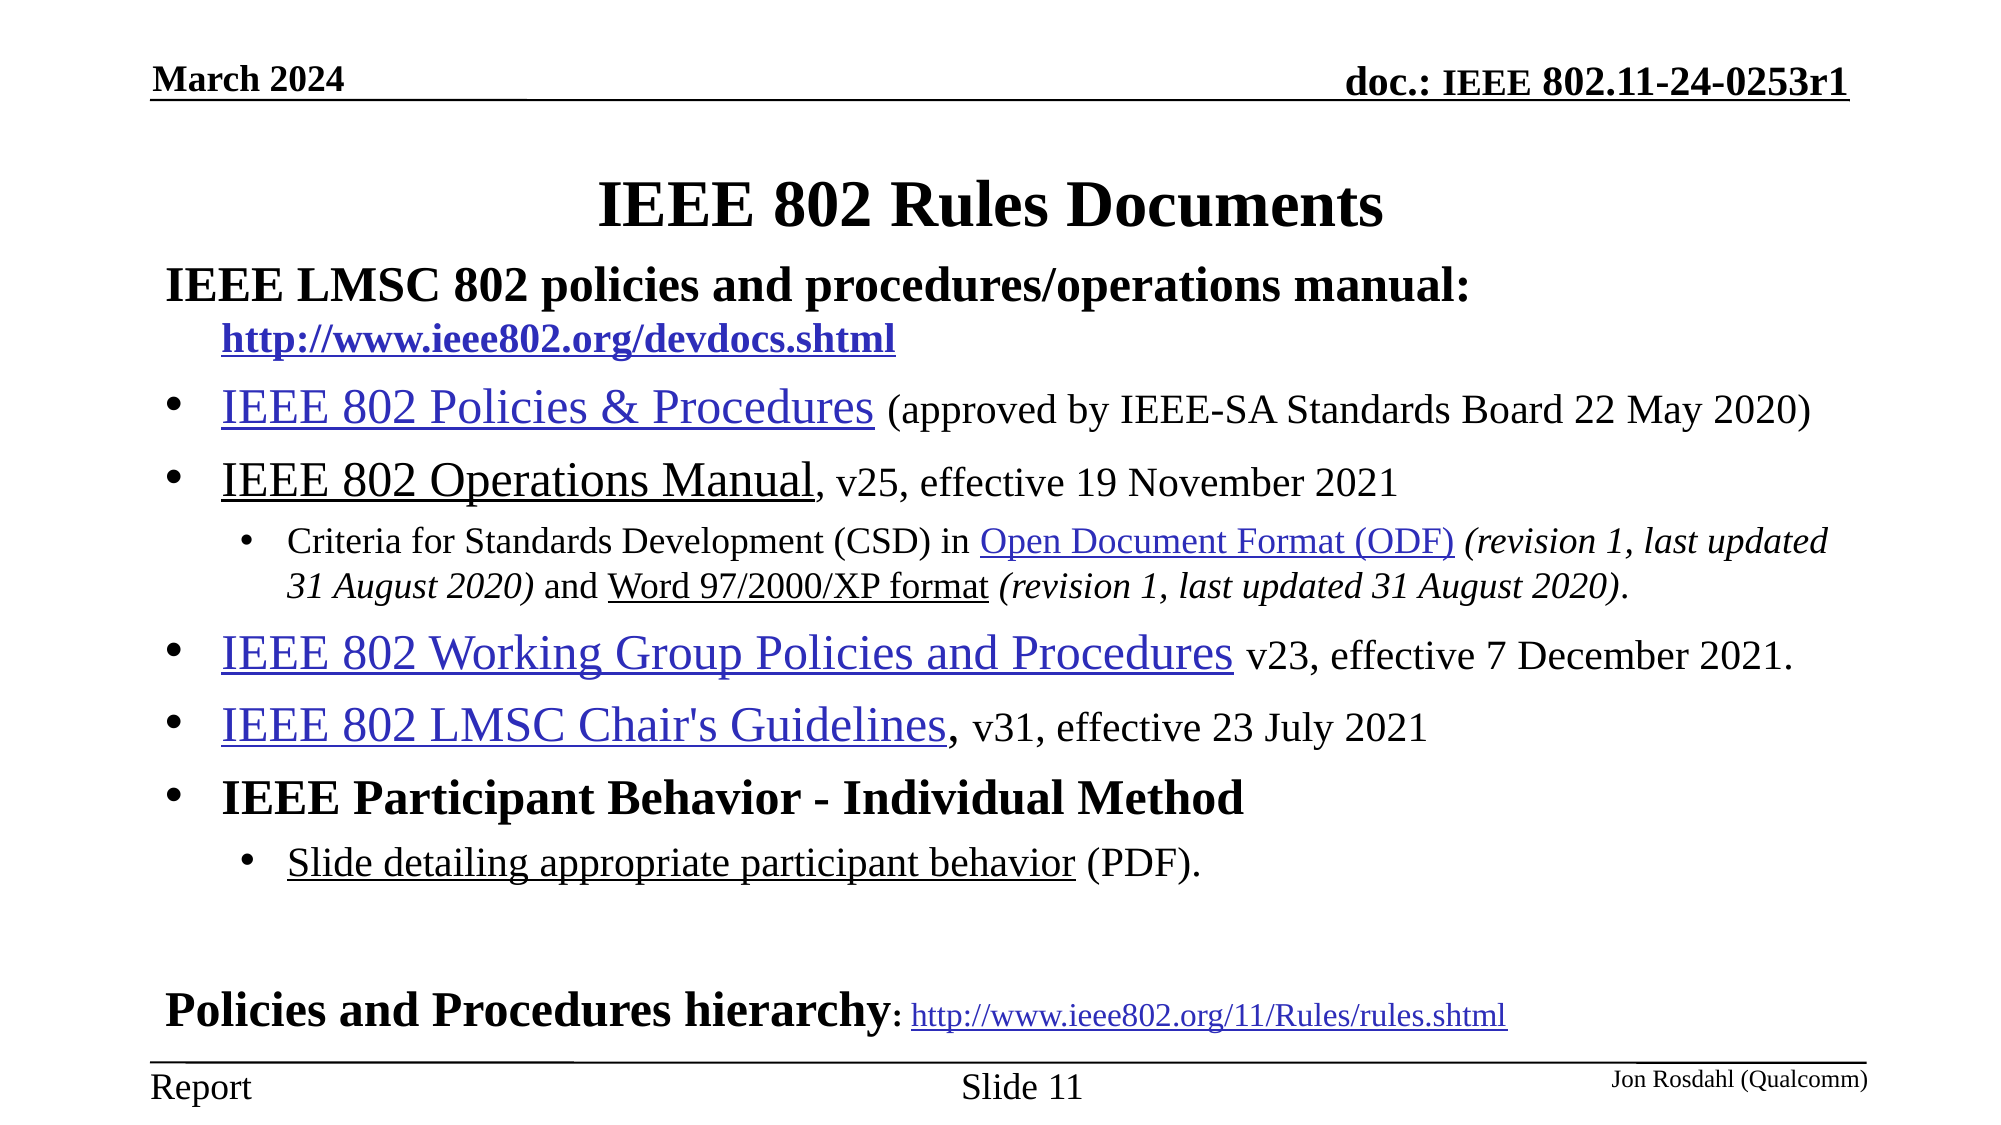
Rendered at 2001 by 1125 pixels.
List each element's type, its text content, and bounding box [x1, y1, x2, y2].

title IEEE 802 Rules Documents [149, 112, 1850, 243]
footer Jon Rosdahl (Qualcomm) [1171, 1061, 1869, 1093]
slide_number Slide 11 [950, 1061, 1095, 1125]
list IEEE LMSC 802 policies and procedures/operations manual: http://www.ieee802.org/devdocs.shtml IEEE 802 Policies & Procedures (approved by IEEE-SA Standards Board 22 May 2020) IEEE 802 Operations Manual, v25, effective 19 November 2021 Criteria for Standards Development (CSD) in Open Document Format (ODF) (revision 1, last updated 31 August 2020) and Word 97/2000/XP format (revision 1, last updated 31 August 2020). IEEE 802 Working Group Policies and Procedures v23, effective 7 December 2021. IEEE 802 LMSC Chair's Guidelines, v31, effective 23 July 2021 IEEE Participant Behavior - Individual Method Slide detailing appropriate participant behavior (PDF). Policies and Procedures hierarchy: http://www.ieee802.org/11/Rules/rules.shtml [149, 243, 1869, 1033]
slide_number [152, 54, 563, 100]
